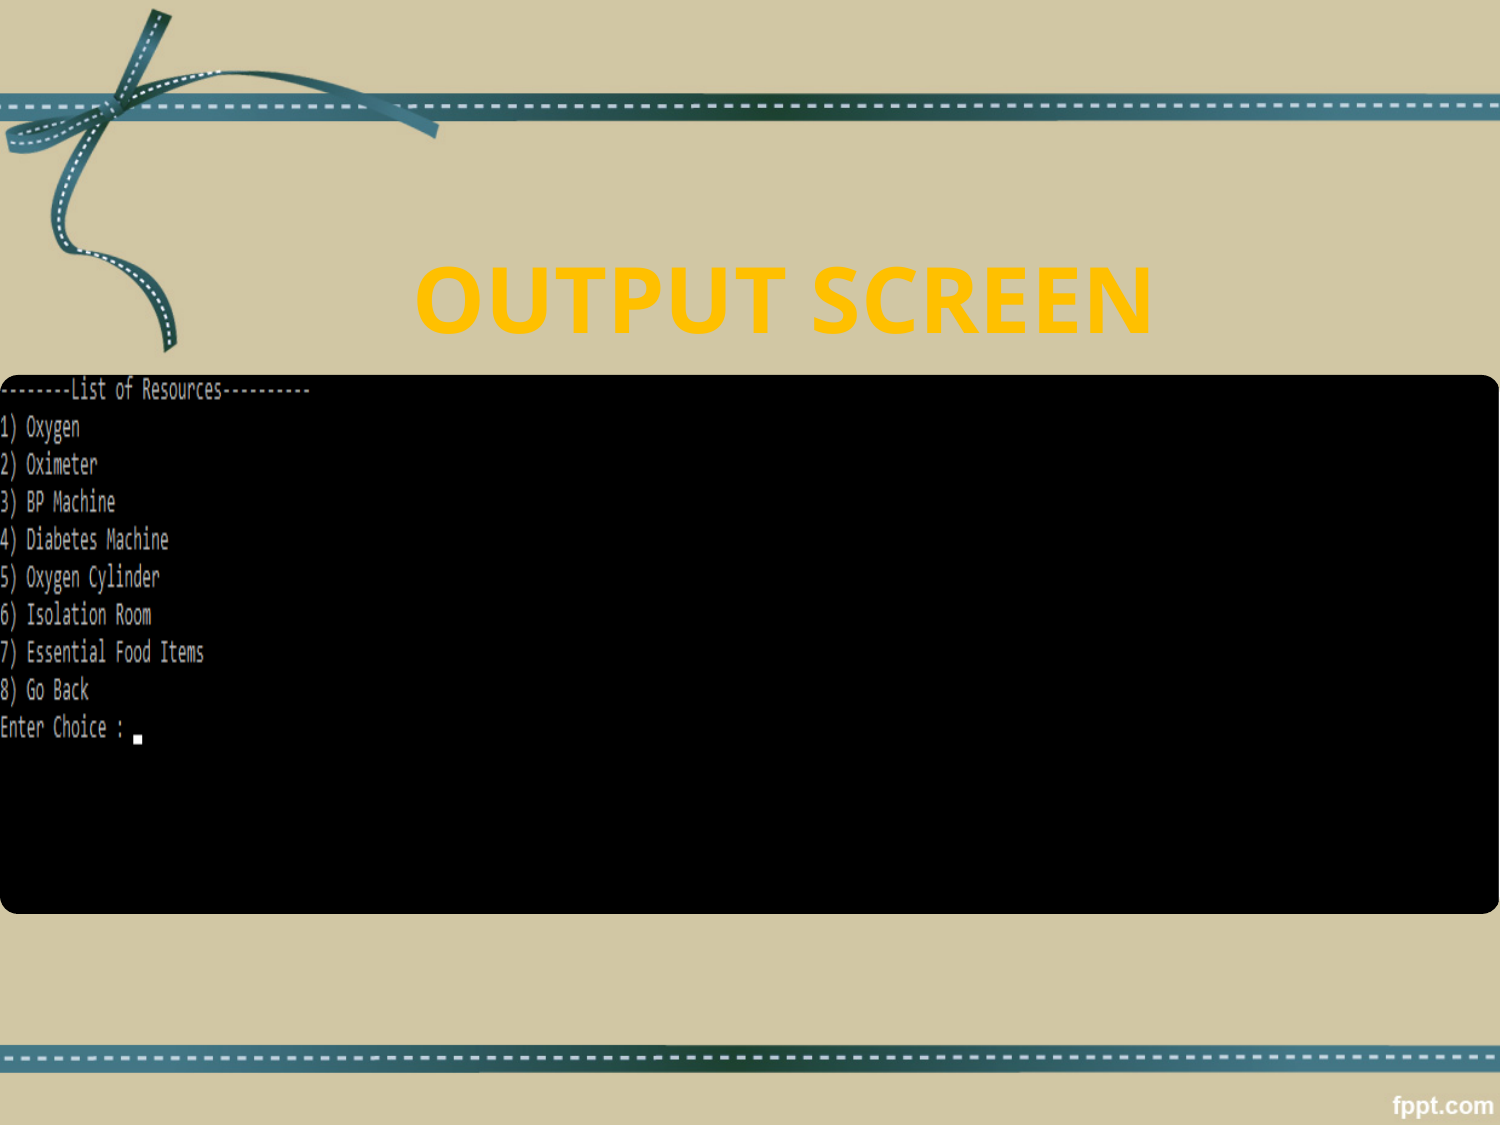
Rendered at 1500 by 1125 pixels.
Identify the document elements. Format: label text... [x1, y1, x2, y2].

text_box output screen [269, 234, 1301, 359]
picture [0, 0, 1500, 1125]
